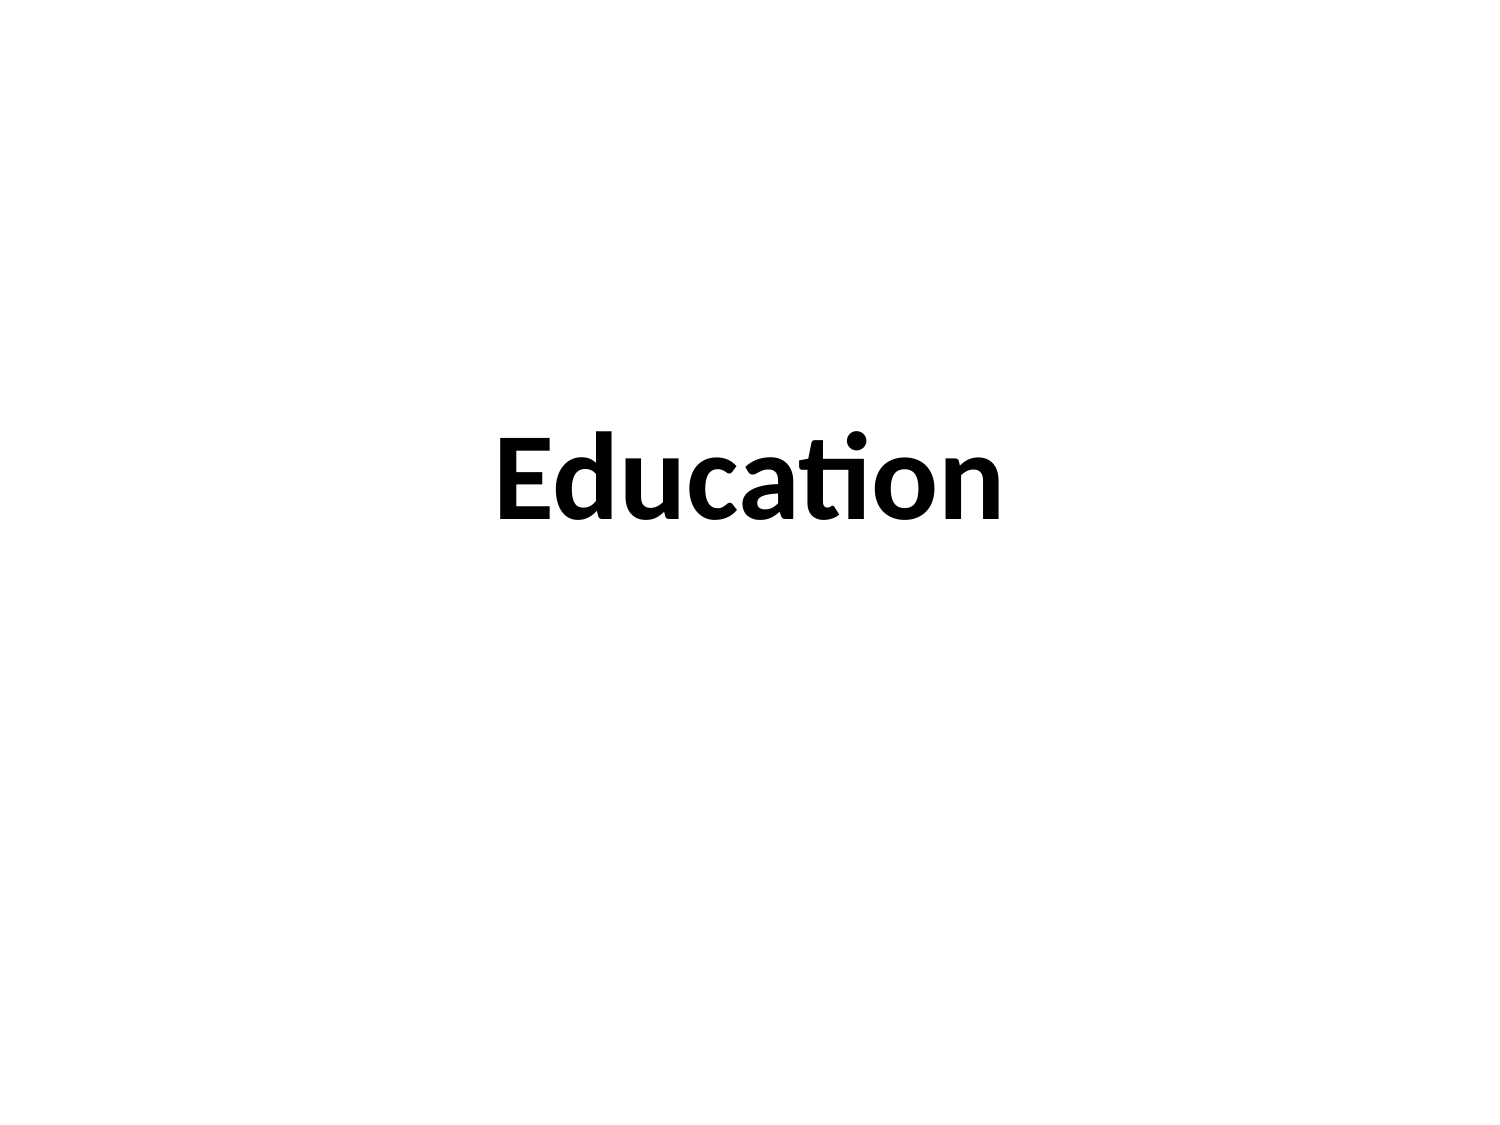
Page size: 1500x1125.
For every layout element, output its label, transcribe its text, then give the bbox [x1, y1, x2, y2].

title Education [112, 349, 1388, 591]
